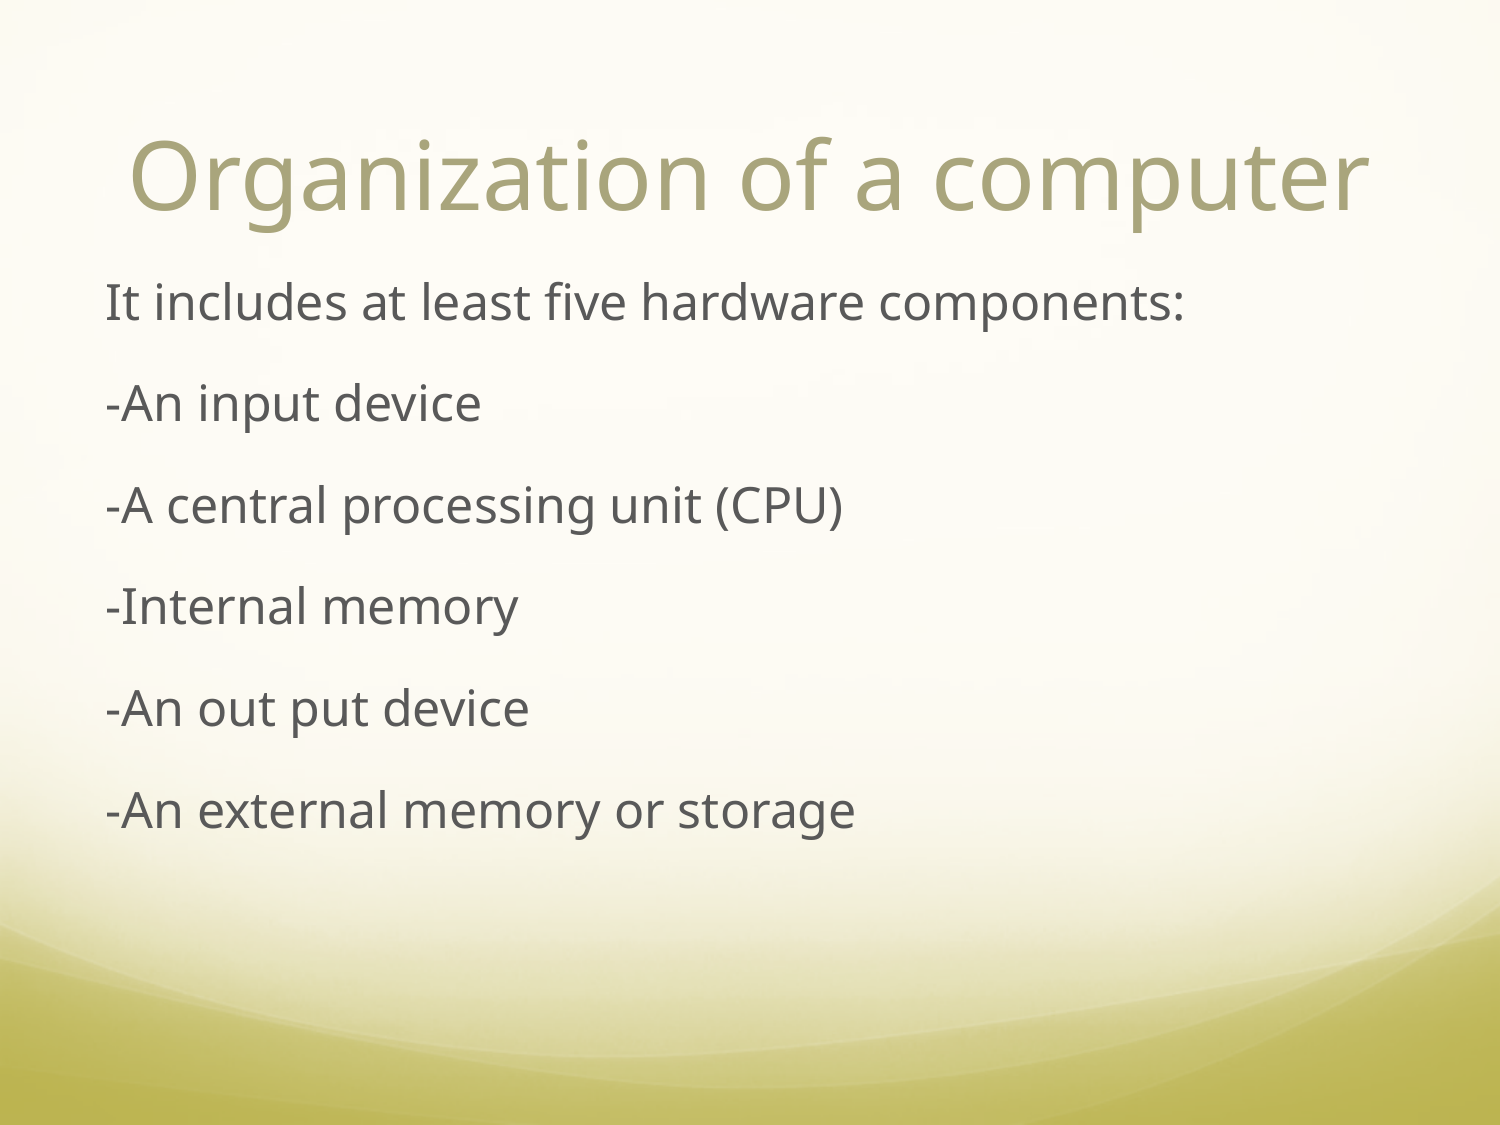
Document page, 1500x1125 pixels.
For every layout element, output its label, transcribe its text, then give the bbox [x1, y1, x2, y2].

title Organization of a computer [89, 17, 1410, 238]
list It includes at least five hardware components: -An input device -A central processing unit (CPU) -Internal memory -An out put device -An external memory or storage [89, 262, 1410, 976]
